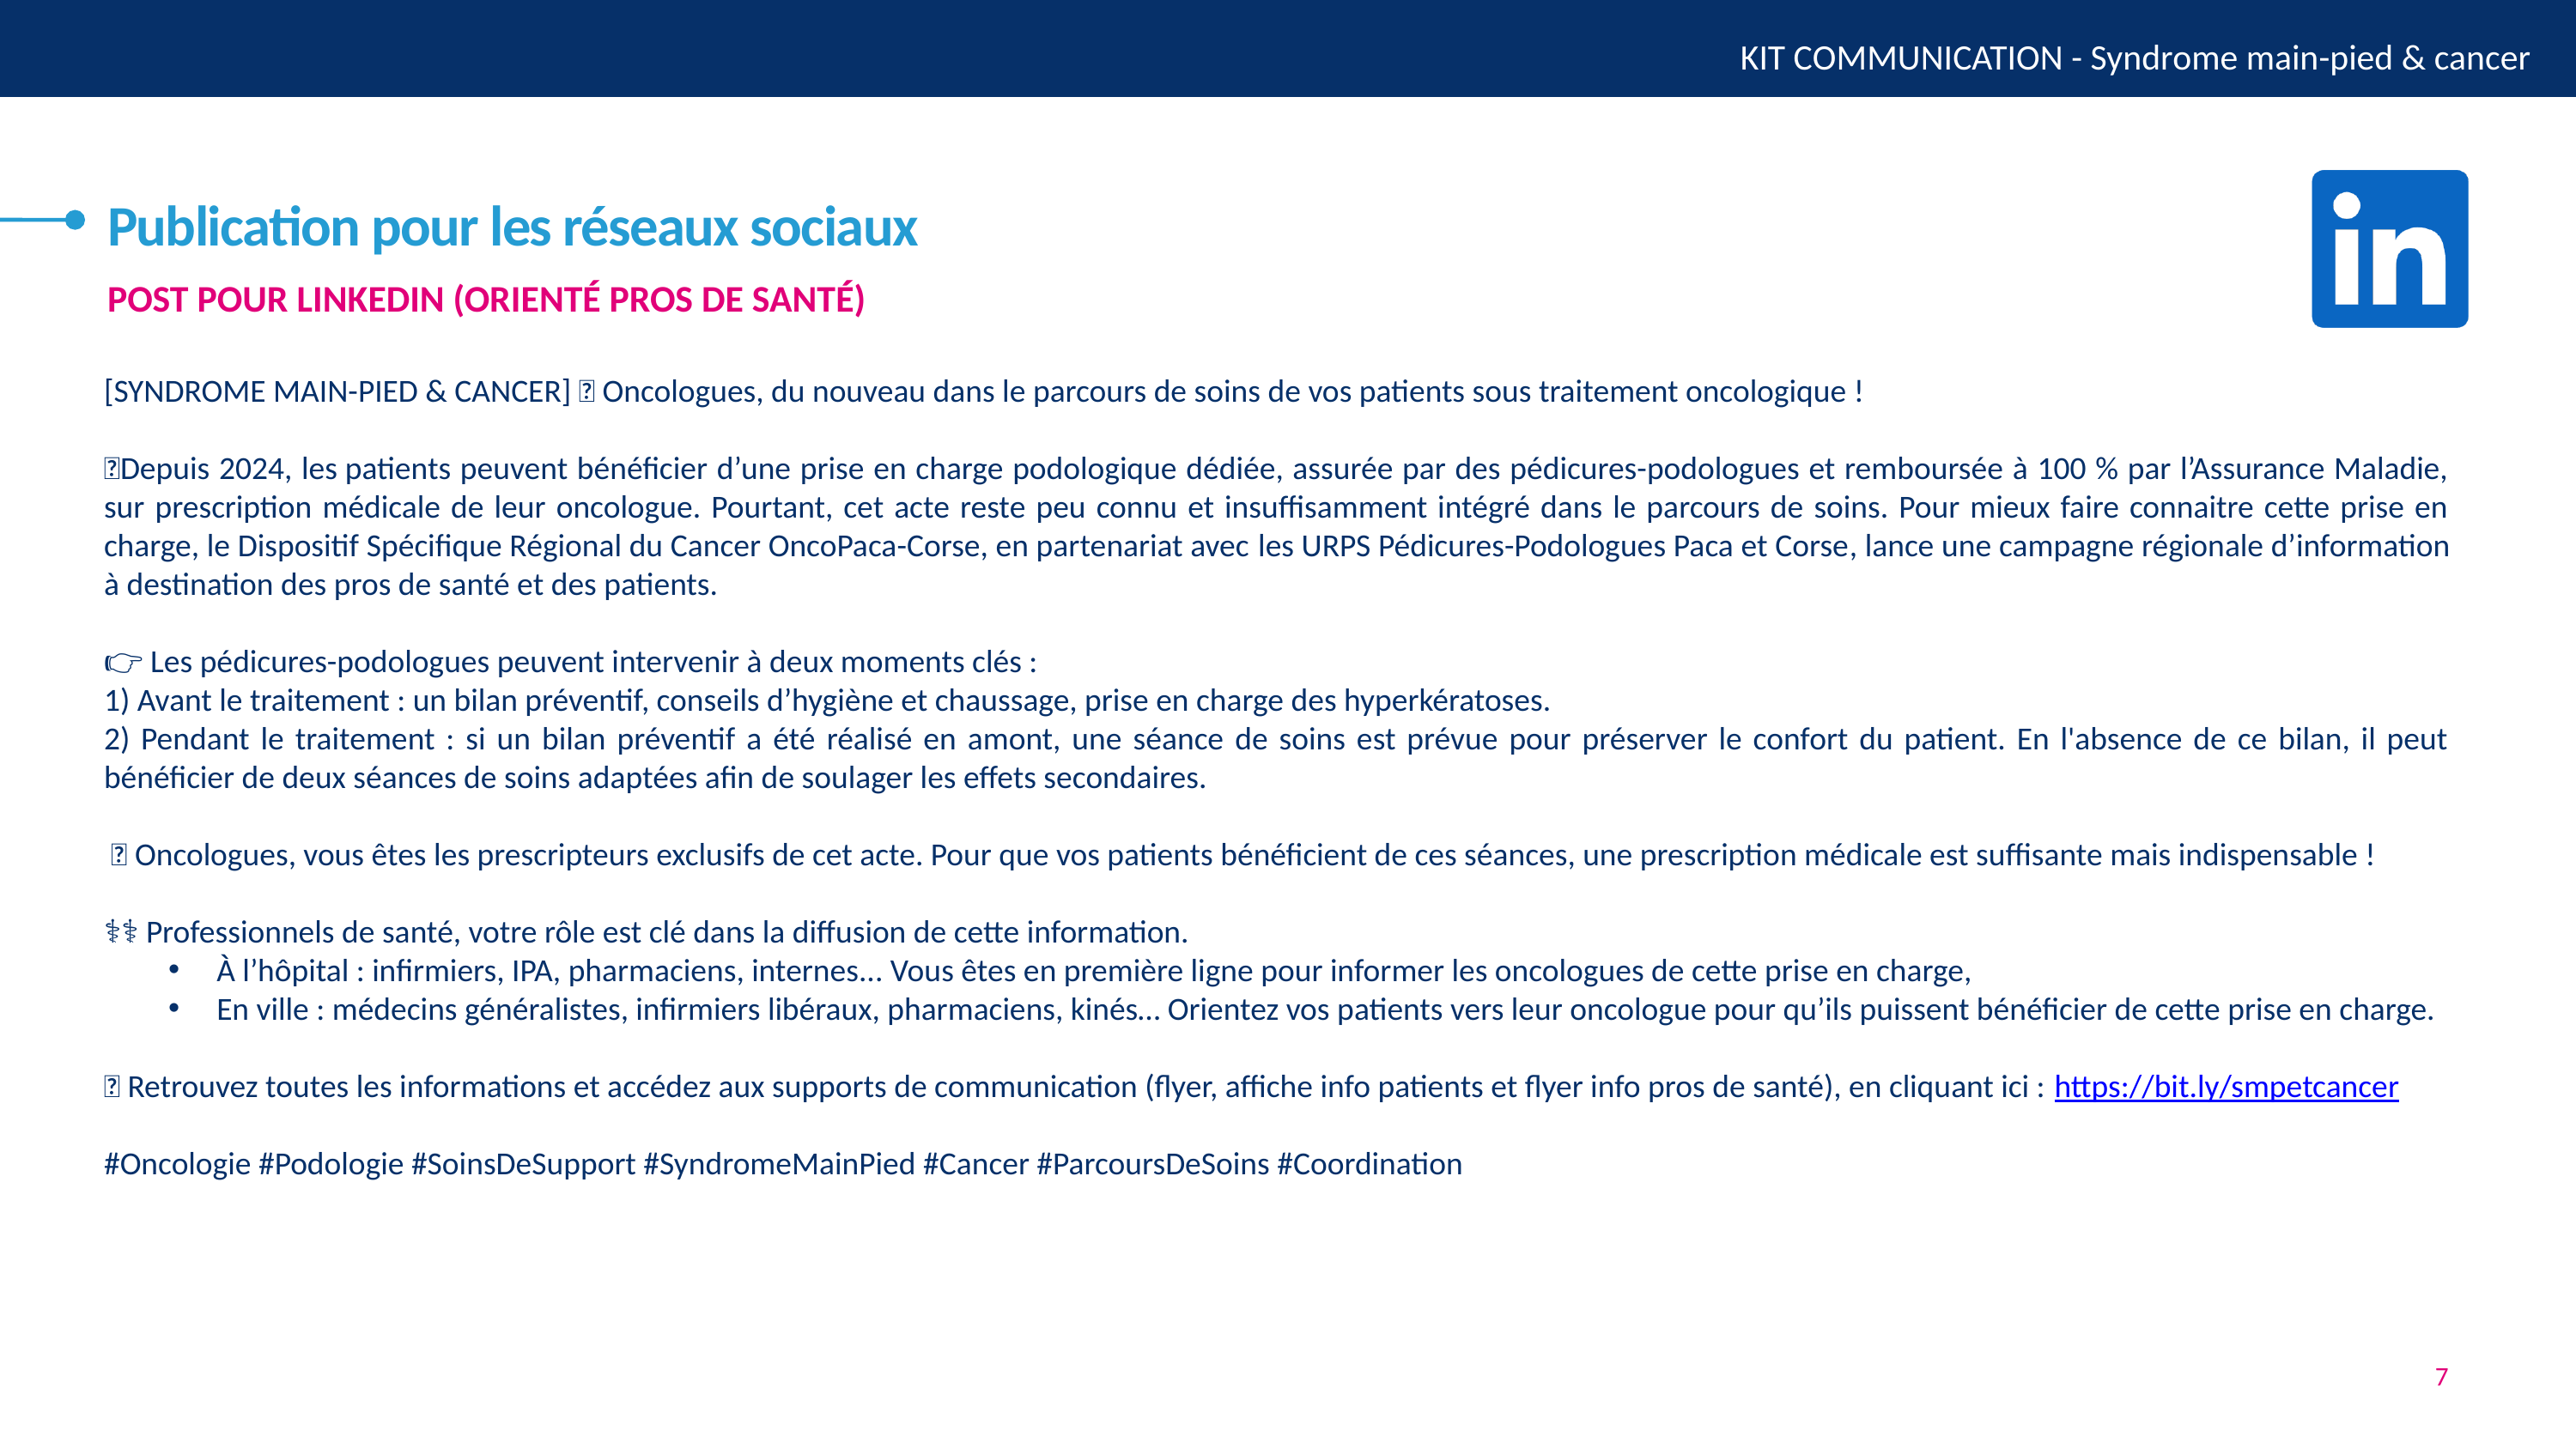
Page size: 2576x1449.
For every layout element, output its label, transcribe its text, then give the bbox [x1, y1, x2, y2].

text_box Publication pour les réseaux sociaux [107, 177, 1436, 258]
text_box [2311, 170, 2469, 329]
text_box [SYNDROME MAIN-PIED & CANCER] 👣 Oncologues, du nouveau dans le parcours de soins de vos patients sous traitement oncologique ! 💡Depuis 2024, les patients peuvent bénéficier d’une prise en charge podologique dédiée, assurée par des pédicures-podologues et remboursée à 100 % par l’Assurance Maladie, sur prescription médicale de leur oncologue. Pourtant, cet acte reste peu connu et insuffisamment intégré dans le parcours de soins. Pour mieux faire connaitre cette prise en charge, le Dispositif Spécifique Régional du Cancer OncoPaca-Corse, en partenariat avec les URPS Pédicures-Podologues Paca et Corse, lance une campagne régionale d’information à destination des pros de santé et des patients. 👉 Les pédicures-podologues peuvent intervenir à deux moments clés : 1) Avant le traitement : un bilan préventif, conseils d’hygiène et chaussage, prise en charge des hyperkératoses. 2) Pendant le traitement : si un bilan préventif a été réalisé en amont, une séance de soins est prévue pour préserver le confort du patient. En l'absence de ce bilan, il peut bénéficier de deux séances de soins adaptées afin de soulager les effets secondaires. 📌 Oncologues, vous êtes les prescripteurs exclusifs de cet acte. Pour que vos patients bénéficient de ces séances, une prescription médicale est suffisante mais indispensable ! 👩‍⚕️ Professionnels de santé, votre rôle est clé dans la diffusion de cette information. À l’hôpital : infirmiers, IPA, pharmaciens, internes... Vous êtes en première ligne pour informer les oncologues de cette prise en charge, En ville : médecins généralistes, infirmiers libéraux, pharmaciens, kinés… Orientez vos patients vers leur oncologue pour qu’ils puissent bénéficier de cette prise en charge. 🔗 Retrouvez toutes les informations et accédez aux supports de communication (flyer, affiche info patients et flyer info pros de santé), en cliquant ici : https://bit.ly/smpetcancer #Oncologie #Podologie #SoinsDeSupport #SyndromeMainPied #Cancer #ParcoursDeSoins #Coordination [104, 370, 2451, 1182]
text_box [0, 0, 2576, 97]
text_box 7 [2434, 1354, 2449, 1391]
text_box [0, 210, 84, 229]
text_box POST POUR LINKEDIN (ORIENTÉ PROS DE SANTÉ) [107, 266, 981, 320]
